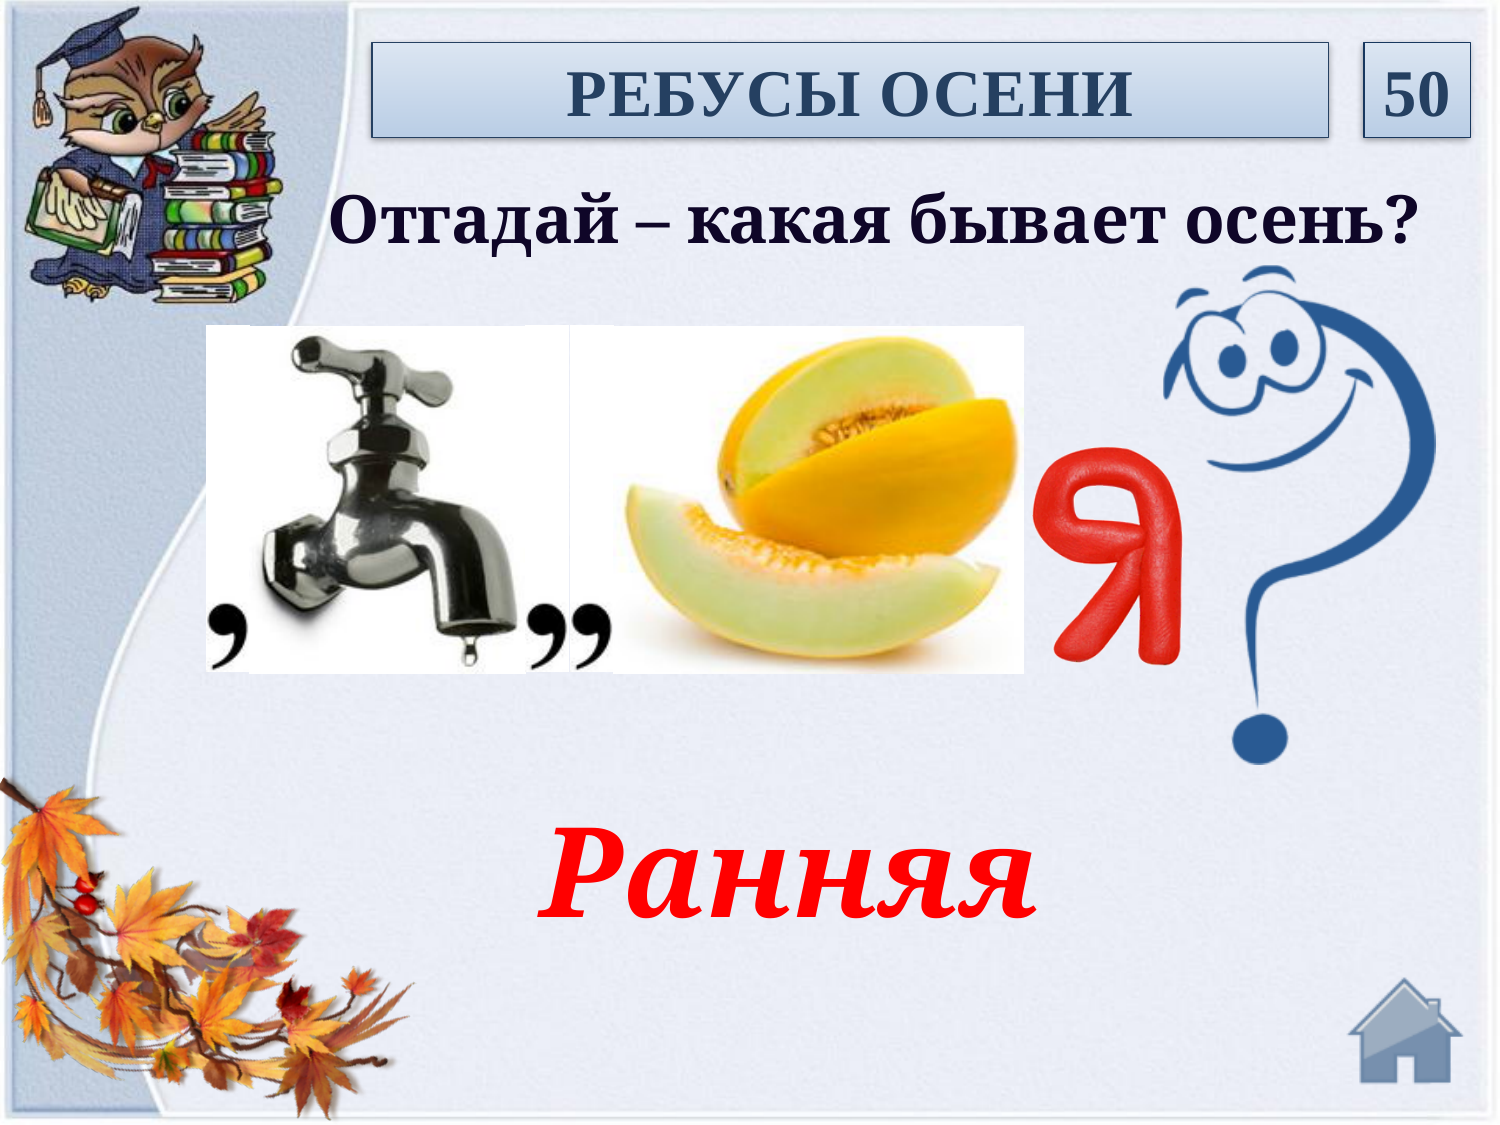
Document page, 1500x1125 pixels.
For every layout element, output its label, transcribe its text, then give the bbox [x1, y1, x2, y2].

picture [0, 0, 1500, 1125]
text_box 50 [1363, 42, 1471, 138]
text_box Ранняя [501, 785, 1079, 950]
text_box Отгадай – какая бывает осень? [312, 169, 1459, 265]
text_box РЕБУСЫ ОСЕНИ [371, 42, 1329, 138]
